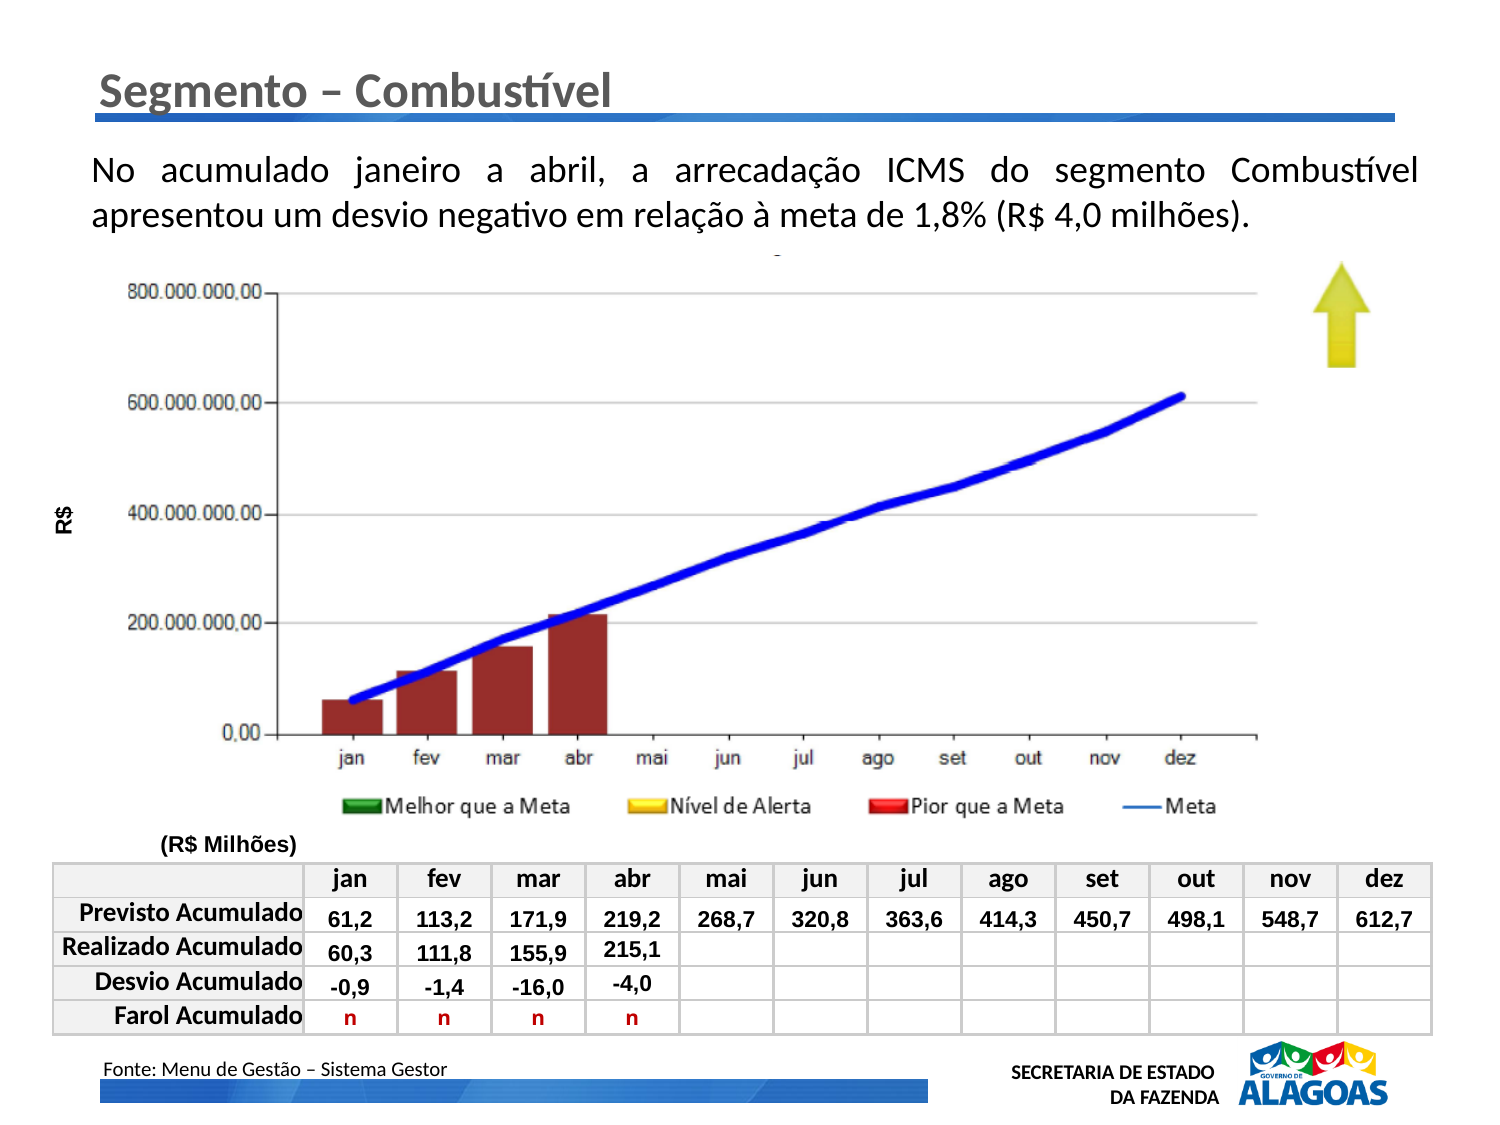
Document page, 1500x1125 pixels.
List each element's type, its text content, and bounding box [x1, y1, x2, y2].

table_cell 320,8 [775, 898, 866, 931]
table_header mai [681, 865, 772, 897]
table_header nov [1245, 865, 1336, 897]
table_header fev [399, 865, 490, 897]
table_cell [963, 933, 1054, 965]
table_cell [1057, 967, 1148, 999]
table_cell 219,2 [587, 898, 678, 931]
table_cell 268,7 [681, 898, 772, 931]
table_cell 155,9 [493, 933, 584, 965]
text_box No acumulado janeiro a abril, a arrecadação ICMS do segmento Combustível apresentou um desvio negativo em relação à meta de 1,8% (R$ 4,0 milhões). [76, 137, 1436, 242]
picture [100, 1079, 928, 1103]
table_cell [1151, 967, 1242, 999]
table_cell -4,0 [587, 967, 678, 999]
table_cell 61,2 [305, 898, 396, 931]
table_cell [1151, 1001, 1242, 1033]
table_header jan [305, 865, 396, 897]
picture [1237, 1037, 1389, 1108]
table_header mar [493, 865, 584, 897]
table_cell -1,4 [399, 967, 490, 999]
table_header [54, 865, 302, 897]
table_cell [1245, 933, 1336, 965]
table_cell 548,7 [1245, 898, 1336, 931]
table_cell 498,1 [1151, 898, 1242, 931]
text_box R$ [41, 491, 84, 551]
table_header out [1151, 865, 1242, 897]
table_cell -16,0 [493, 967, 584, 999]
picture [128, 255, 1372, 787]
table_cell [963, 967, 1054, 999]
table_cell n [305, 1001, 396, 1033]
table_cell 612,7 [1339, 898, 1430, 931]
table_cell 171,9 [493, 898, 584, 931]
table_cell [775, 1001, 866, 1033]
table_header jun [775, 865, 866, 897]
table_cell 113,2 [399, 898, 490, 931]
table_cell Desvio Acumulado [54, 967, 302, 999]
table_cell n [587, 1001, 678, 1033]
table_cell [869, 1001, 960, 1033]
table_header dez [1339, 865, 1430, 897]
text_box (R$ Milhões) [145, 822, 313, 862]
table_cell [963, 1001, 1054, 1033]
table_cell [775, 967, 866, 999]
table_header ago [963, 865, 1054, 897]
table_cell [1339, 967, 1430, 999]
table_cell 60,3 [305, 933, 396, 965]
table_cell Farol Acumulado [54, 1001, 302, 1033]
table_cell [775, 933, 866, 965]
table_cell 363,6 [869, 898, 960, 931]
table_cell Previsto Acumulado [54, 898, 302, 931]
table_cell n [493, 1001, 584, 1033]
table_cell [1057, 933, 1148, 965]
table_cell [1245, 1001, 1336, 1033]
table_cell 111,8 [399, 933, 490, 965]
table_cell [681, 933, 772, 965]
table_cell -0,9 [305, 967, 396, 999]
table_cell [869, 933, 960, 965]
table_cell [1151, 933, 1242, 965]
table_cell n [399, 1001, 490, 1033]
table_cell 215,1 [587, 933, 678, 965]
picture [339, 792, 1220, 823]
table_cell [681, 1001, 772, 1033]
table_header abr [587, 865, 678, 897]
table_cell [1339, 933, 1430, 965]
title Segmento – Combustível [85, 50, 1436, 137]
table_cell [1057, 1001, 1148, 1033]
text_box Fonte: Menu de Gestão – Sistema Gestor [88, 1048, 715, 1088]
table_header jul [869, 865, 960, 897]
table_cell [869, 967, 960, 999]
table_cell 450,7 [1057, 898, 1148, 931]
table_header set [1057, 865, 1148, 897]
table_cell Realizado Acumulado [54, 933, 302, 965]
table_cell [681, 967, 772, 999]
table_cell 414,3 [963, 898, 1054, 931]
table_cell [1245, 967, 1336, 999]
table_cell [1339, 1001, 1430, 1033]
